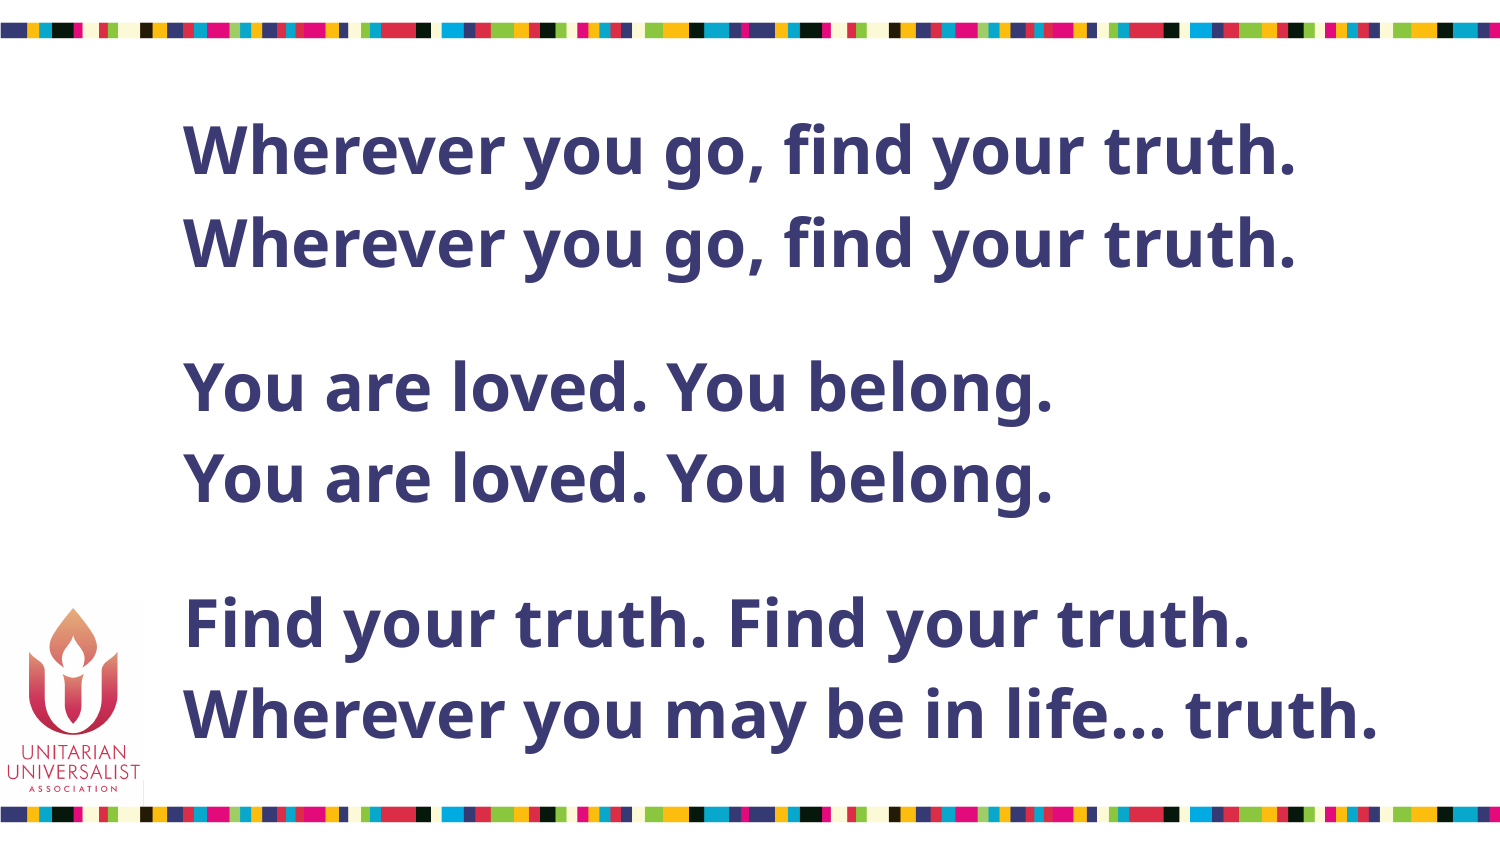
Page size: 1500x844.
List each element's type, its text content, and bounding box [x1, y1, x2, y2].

picture [0, 22, 1500, 40]
picture [0, 600, 1500, 824]
text_box Wherever you go, find your truth. Wherever you go, find your truth. You are loved. You belong. You are loved. You belong. Find your truth. Find your truth. Wherever you may be in life… truth. [168, 81, 1421, 768]
